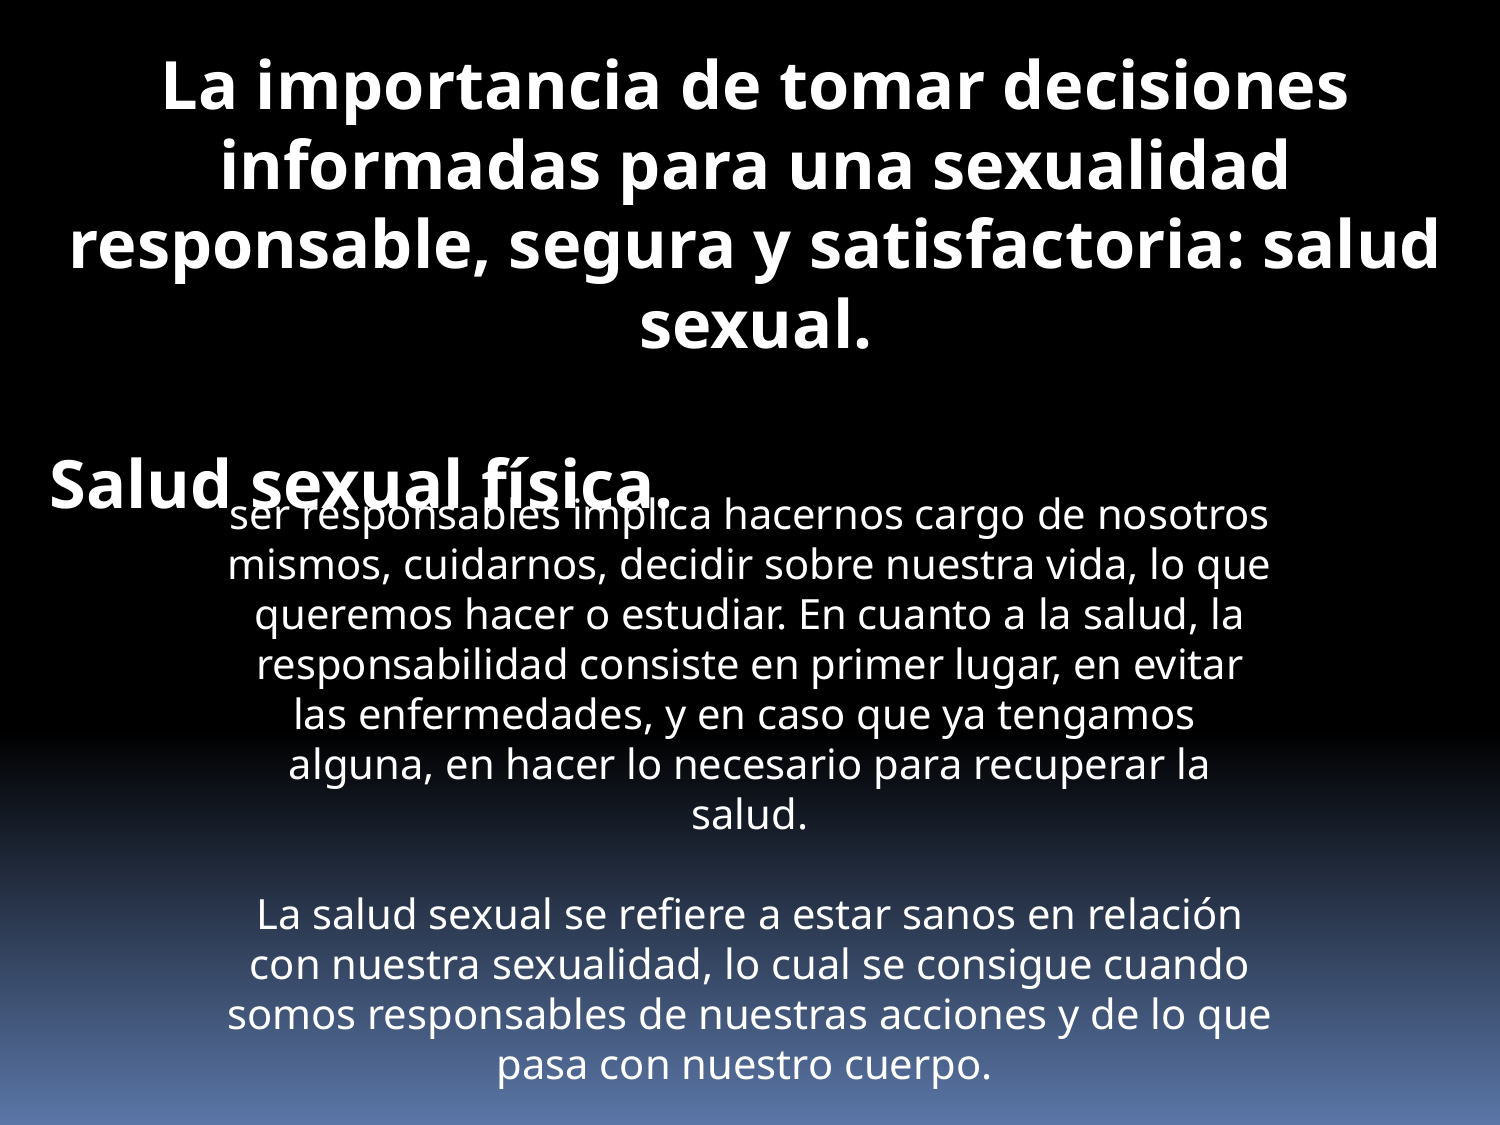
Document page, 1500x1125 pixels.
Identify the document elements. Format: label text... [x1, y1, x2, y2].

text_box ser responsables implica hacernos cargo de nosotros mismos, cuidarnos, decidir sobre nuestra vida, lo que queremos hacer o estudiar. En cuanto a la salud, la responsabilidad consiste en primer lugar, en evitar las enfermedades, y en caso que ya tengamos alguna, en hacer lo necesario para recuperar la salud. La salud sexual se refiere a estar sanos en relación con nuestra sexualidad, lo cual se consigue cuando somos responsables de nuestras acciones y de lo que pasa con nuestro cuerpo. [210, 480, 1289, 1096]
text_box La importancia de tomar decisiones informadas para una sexualidad responsable, segura y satisfactoria: salud sexual. Salud sexual física. [35, 35, 1477, 530]
